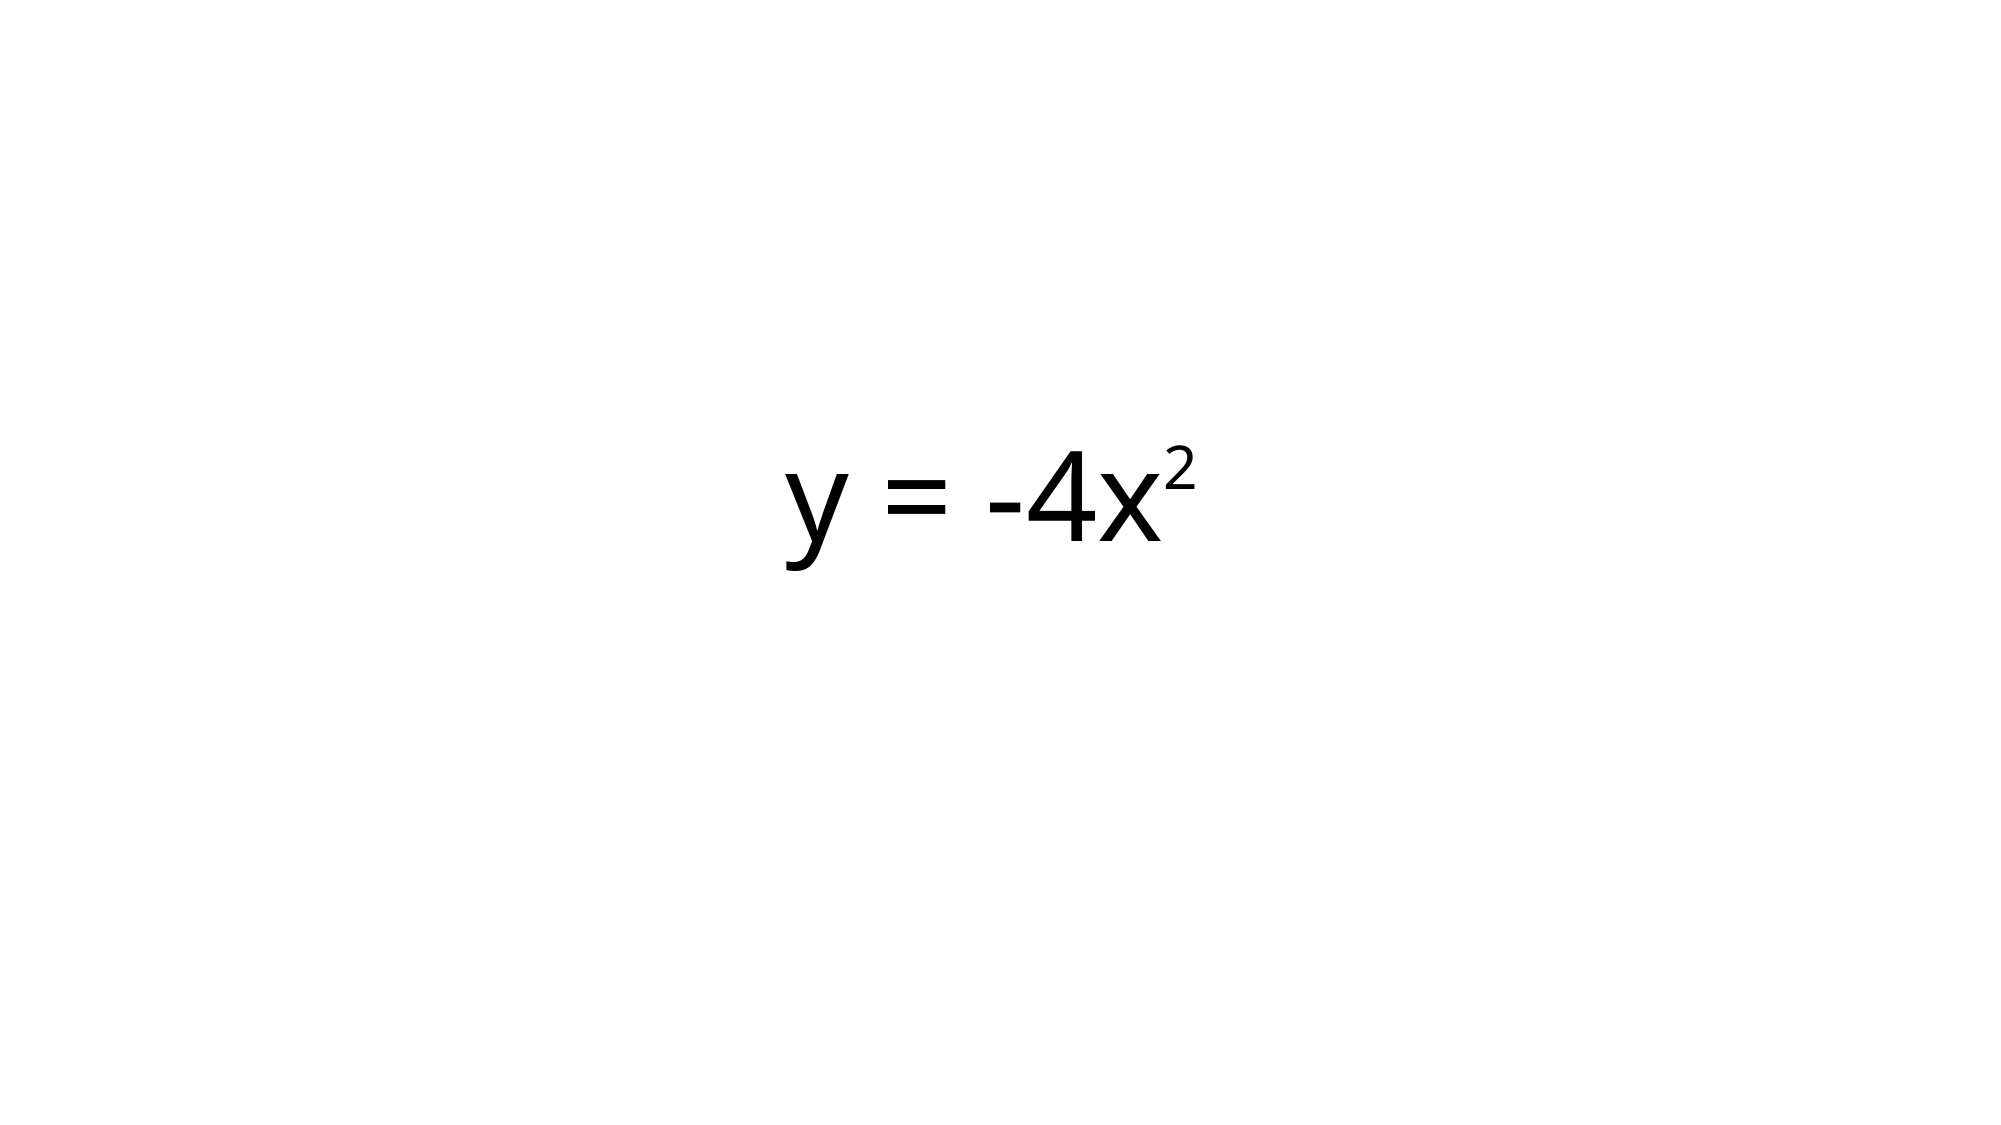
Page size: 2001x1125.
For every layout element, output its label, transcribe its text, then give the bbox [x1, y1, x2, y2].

title y = -4x2 [249, 184, 1750, 576]
